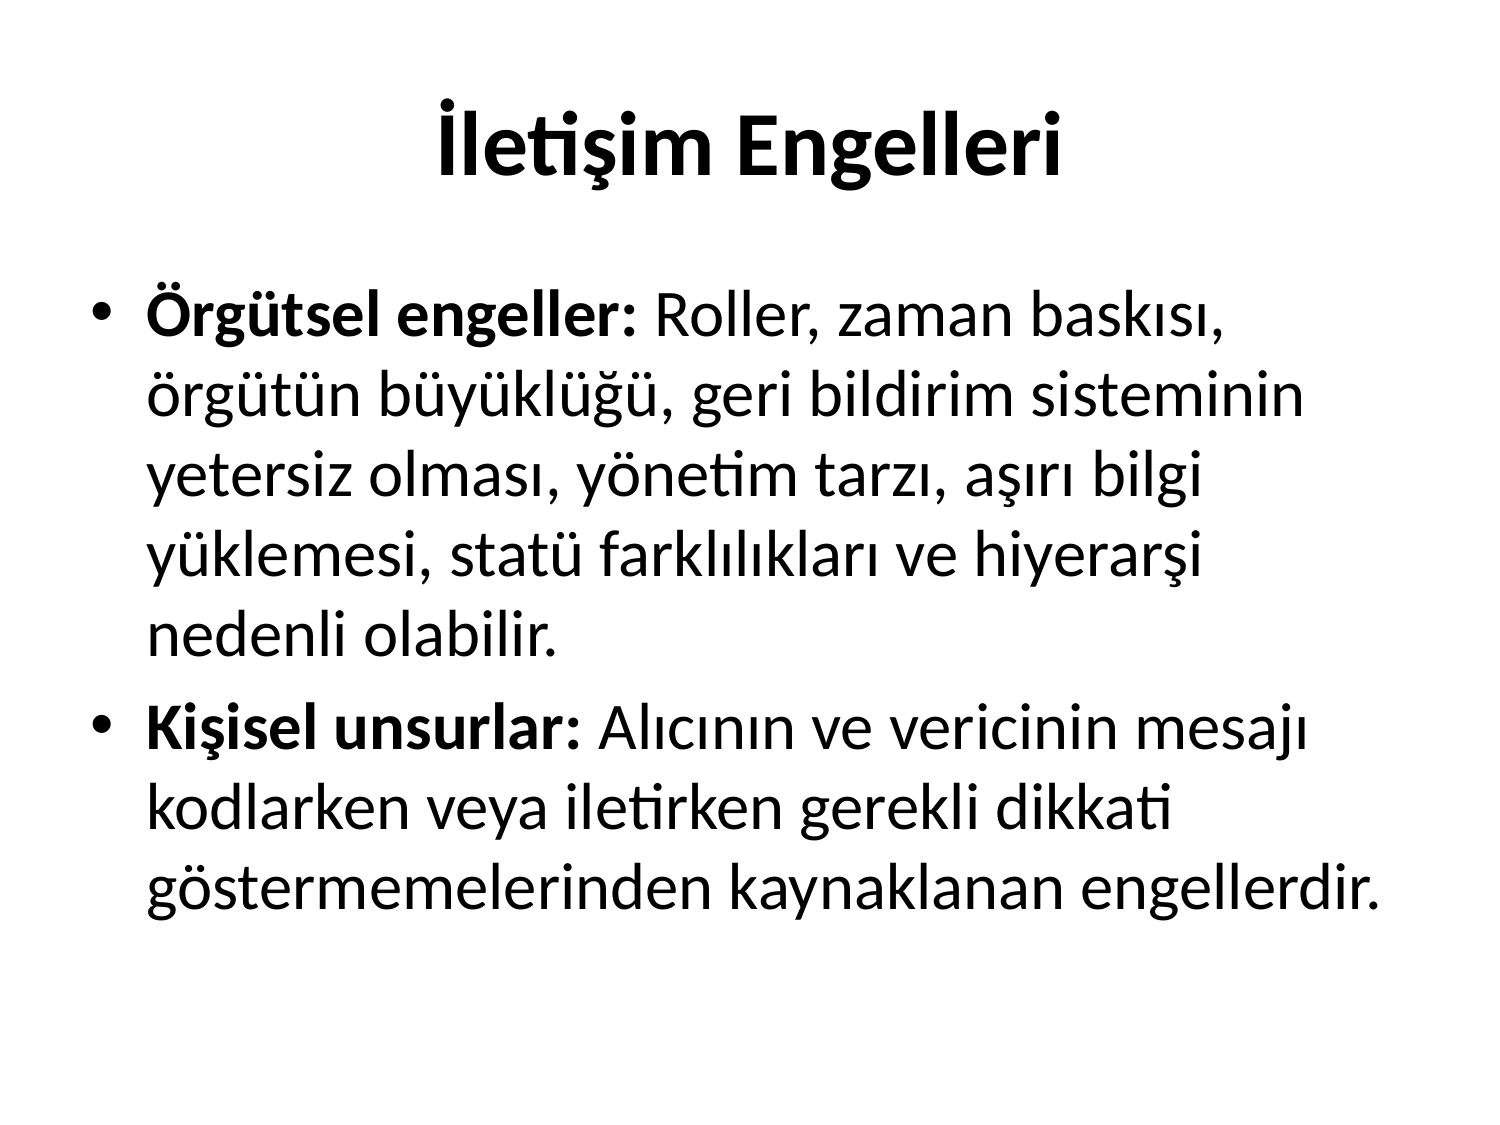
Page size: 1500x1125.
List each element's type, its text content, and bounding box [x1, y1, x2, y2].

title İletişim Engelleri [75, 45, 1425, 233]
list Örgütsel engeller: Roller, zaman baskısı, örgütün büyüklüğü, geri bildirim sisteminin yetersiz olması, yönetim tarzı, aşırı bilgi yüklemesi, statü farklılıkları ve hiyerarşi nedenli olabilir. Kişisel unsurlar: Alıcının ve vericinin mesajı kodlarken veya iletirken gerekli dikkati göstermemelerinden kaynaklanan engellerdir. [75, 262, 1425, 1005]
